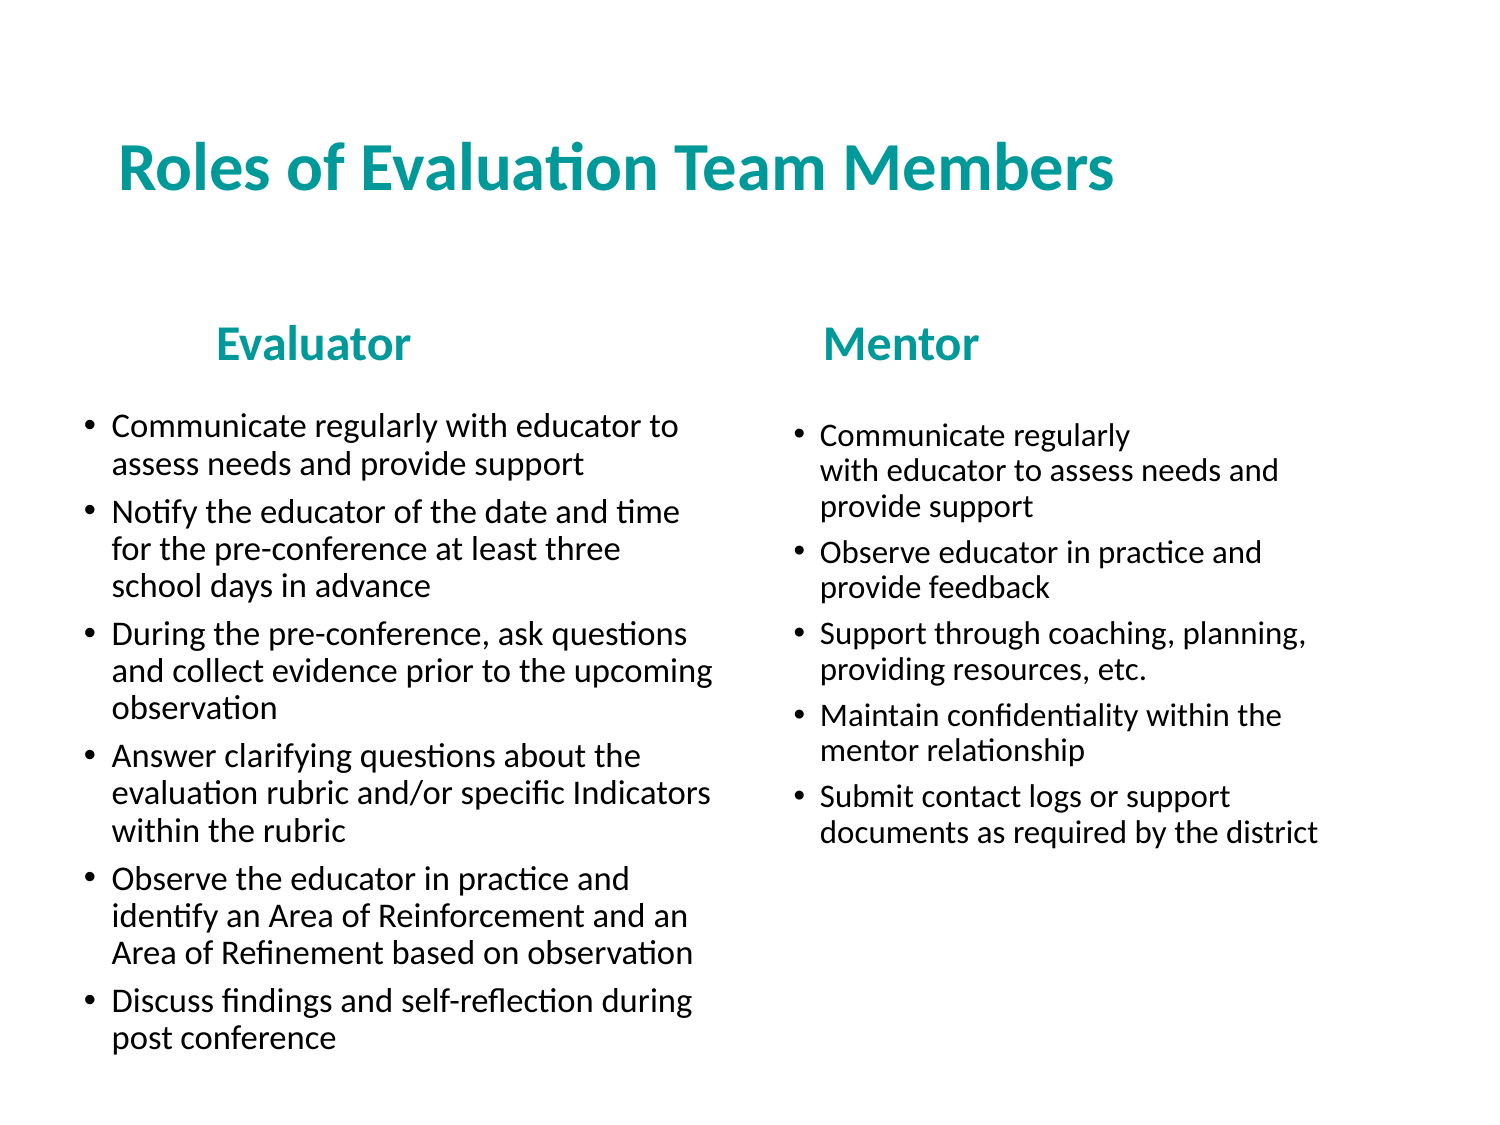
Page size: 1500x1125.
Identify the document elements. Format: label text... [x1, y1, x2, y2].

title Roles of Evaluation Team Members [103, 59, 1397, 278]
list Mentor [807, 273, 1310, 379]
list Communicate regularly with educator to assess needs and provide support Notify the educator of the date and time for the pre-conference at least three school days in advance During the pre-conference, ask questions and collect evidence prior to the upcoming observation Answer clarifying questions about the evaluation rubric and/or specific Indicators within the rubric Observe the educator in practice and identify an Area of Reinforcement and an Area of Refinement based on observation Discuss findings and self-reflection during post conference [68, 400, 732, 1083]
list Communicate regularly with educator to assess needs and provide support Observe educator in practice and provide feedback Support through coaching, planning, providing resources, etc. Maintain confidentiality within the mentor relationship Submit contact logs or support documents as required by the district [778, 410, 1340, 876]
list Evaluator [200, 273, 703, 379]
